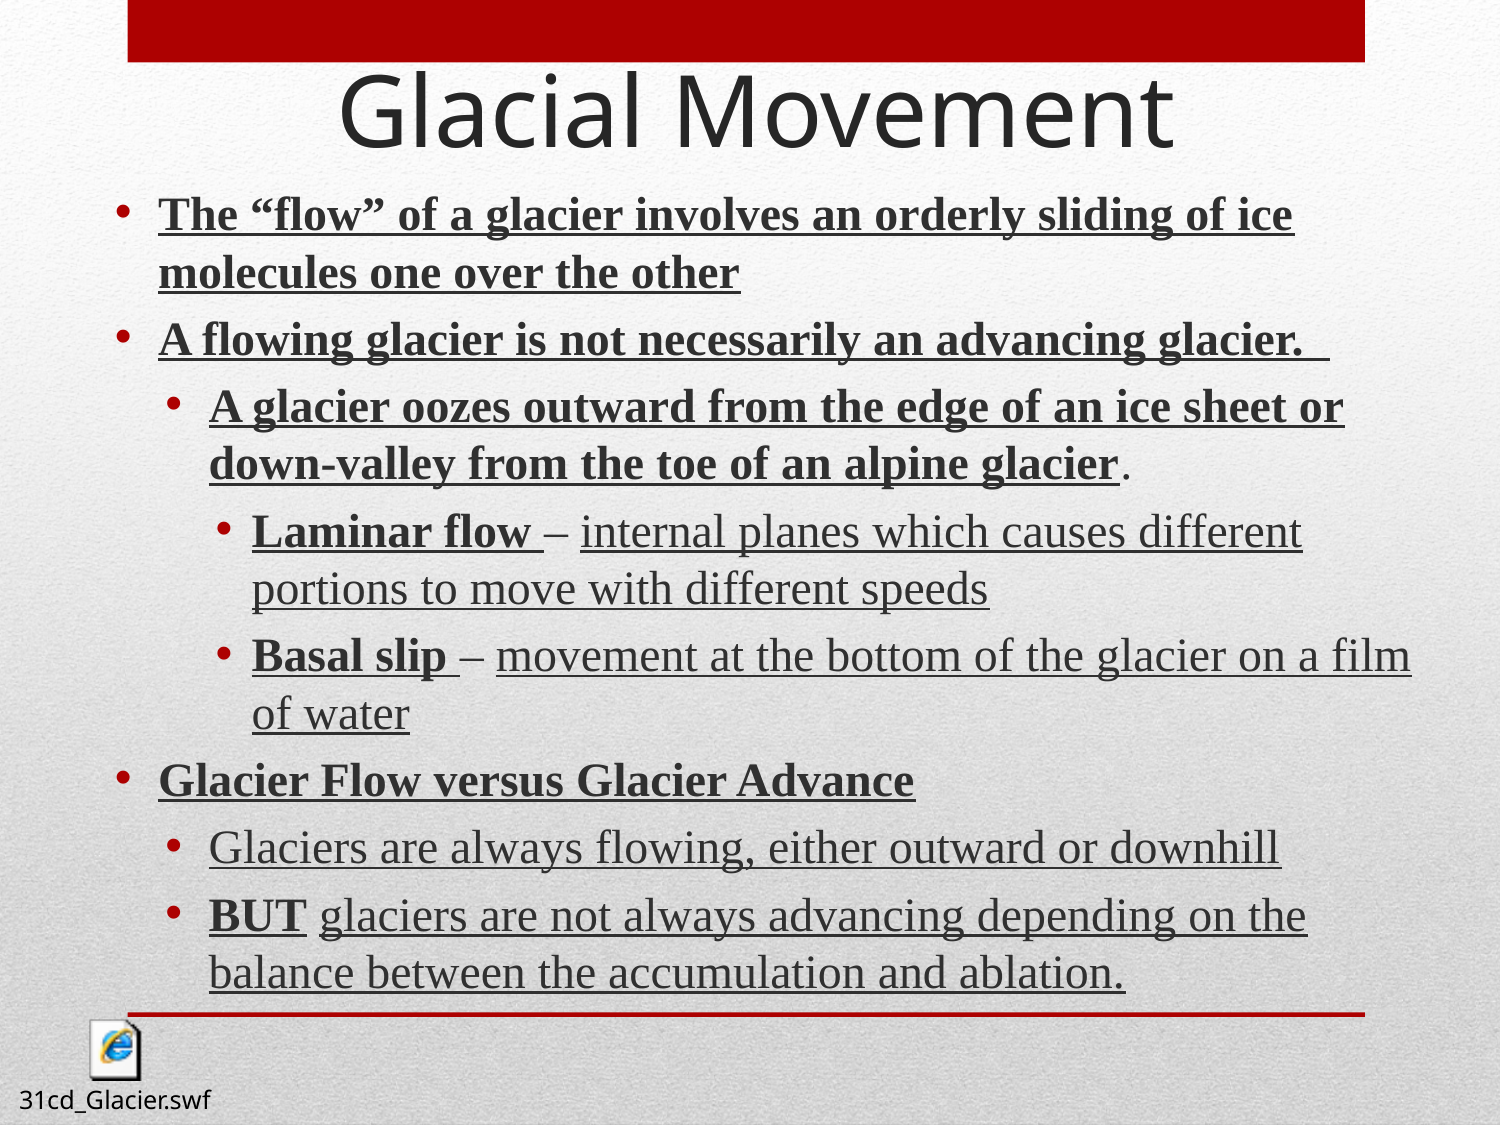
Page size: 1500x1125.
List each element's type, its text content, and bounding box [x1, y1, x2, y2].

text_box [0, 1011, 230, 1125]
title Glacial Movement [187, 0, 1325, 174]
list The “flow” of a glacier involves an orderly sliding of ice molecules one over the other A flowing glacier is not necessarily an advancing glacier. A glacier oozes outward from the edge of an ice sheet or down-valley from the toe of an alpine glacier. Laminar flow – internal planes which causes different portions to move with different speeds Basal slip – movement at the bottom of the glacier on a film of water Glacier Flow versus Glacier Advance Glaciers are always flowing, either outward or downhill BUT glaciers are not always advancing depending on the balance between the accumulation and ablation. [99, 174, 1475, 1006]
